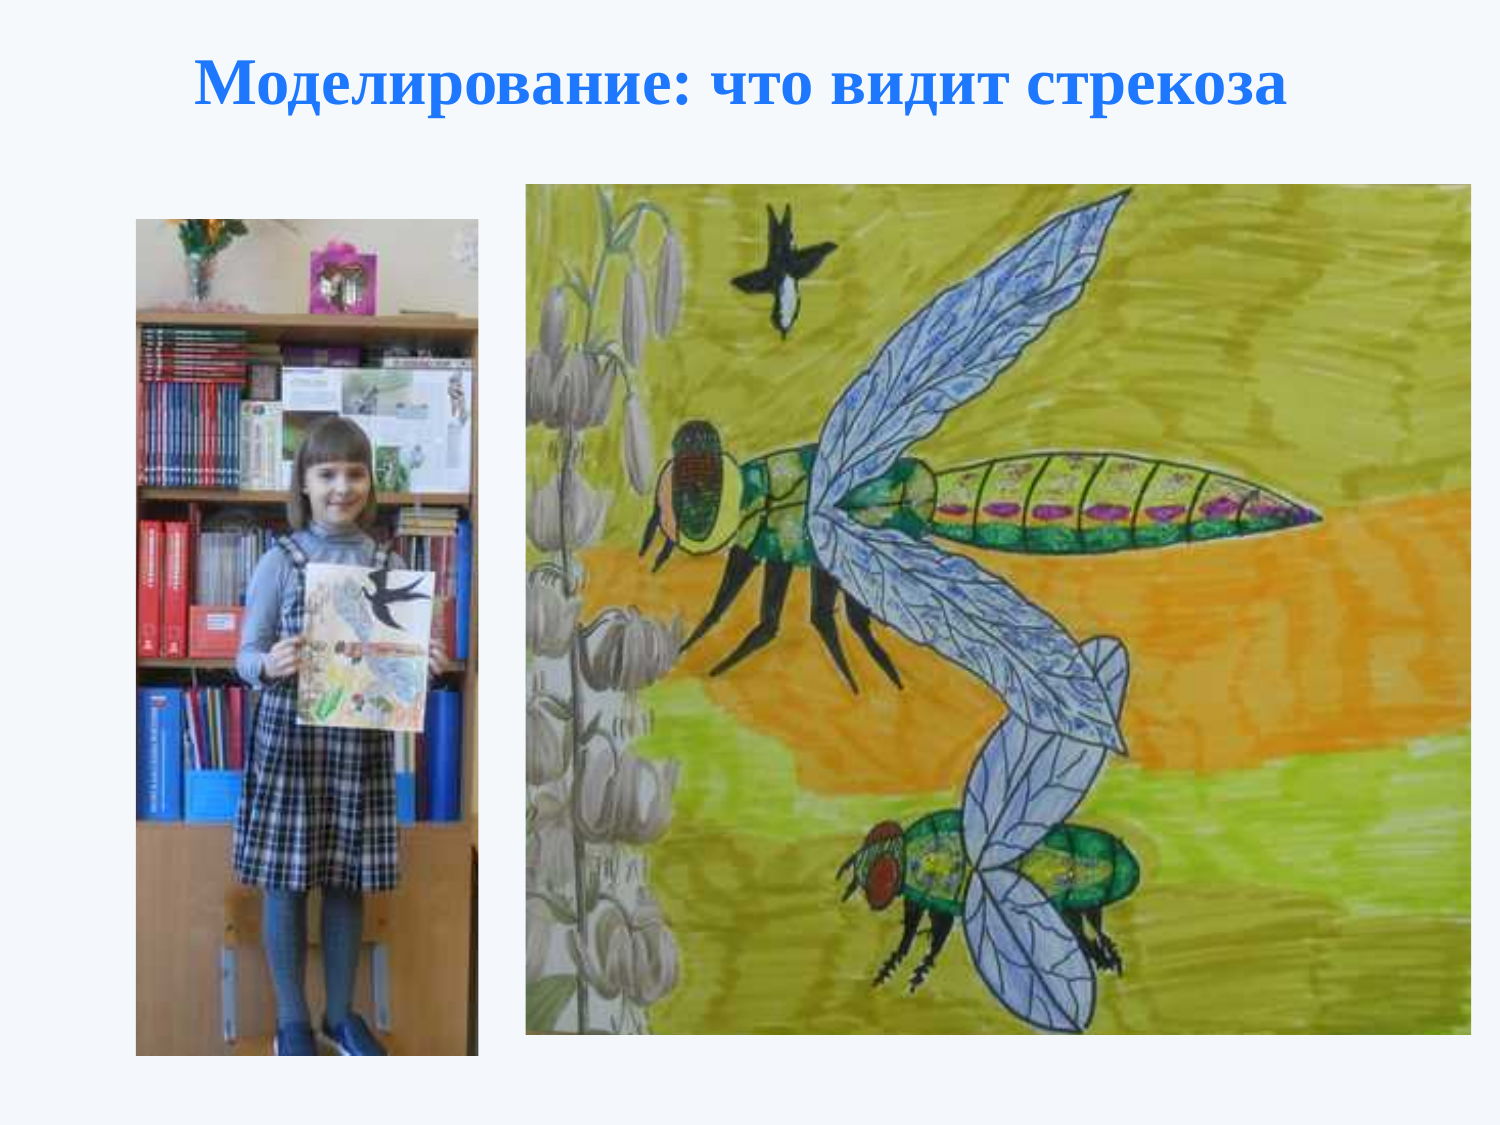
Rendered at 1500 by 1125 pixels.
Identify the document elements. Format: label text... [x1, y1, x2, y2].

text_box Моделирование: что видит стрекоза [76, 30, 1424, 126]
picture [525, 184, 1472, 1036]
picture [135, 219, 479, 1056]
